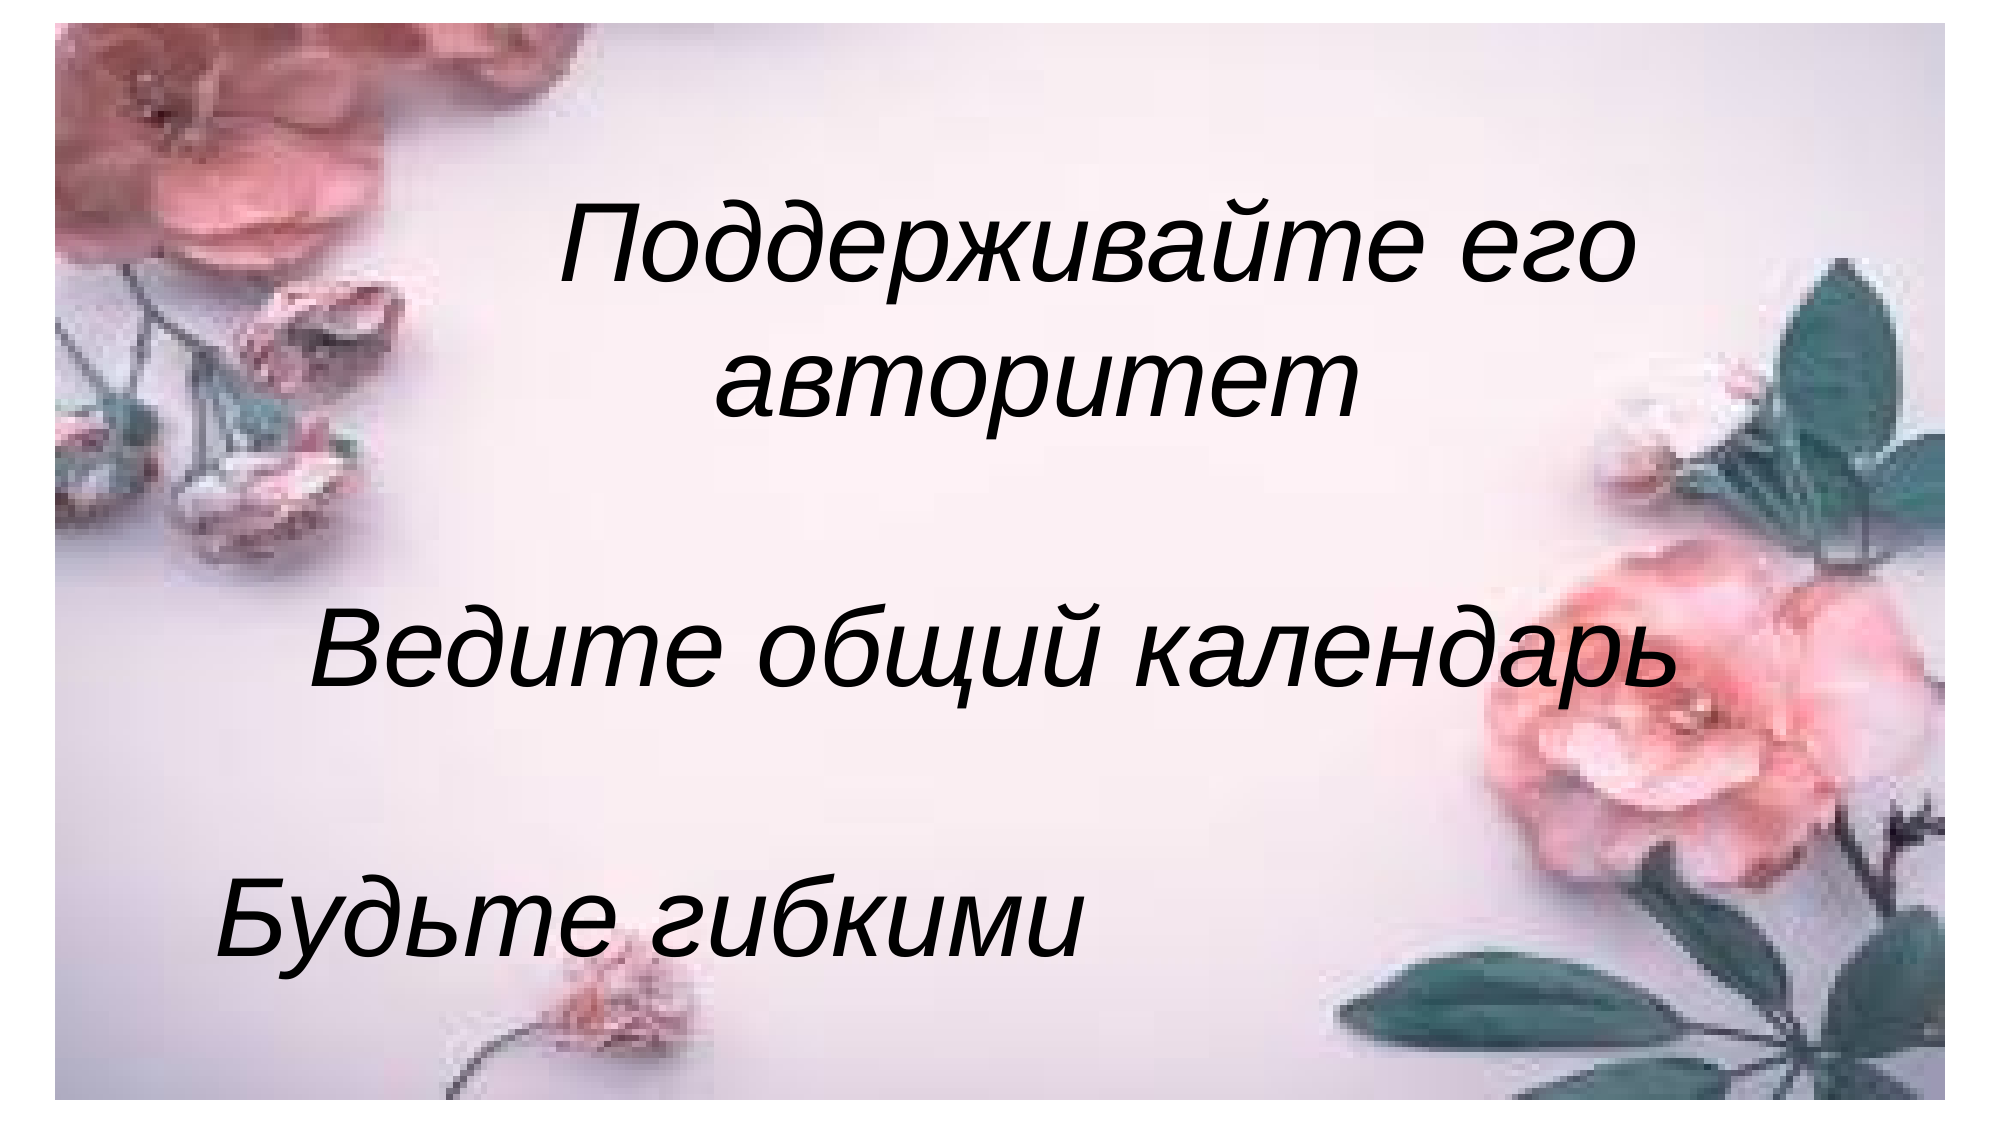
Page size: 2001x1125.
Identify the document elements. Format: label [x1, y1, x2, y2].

list [55, 23, 1945, 1100]
